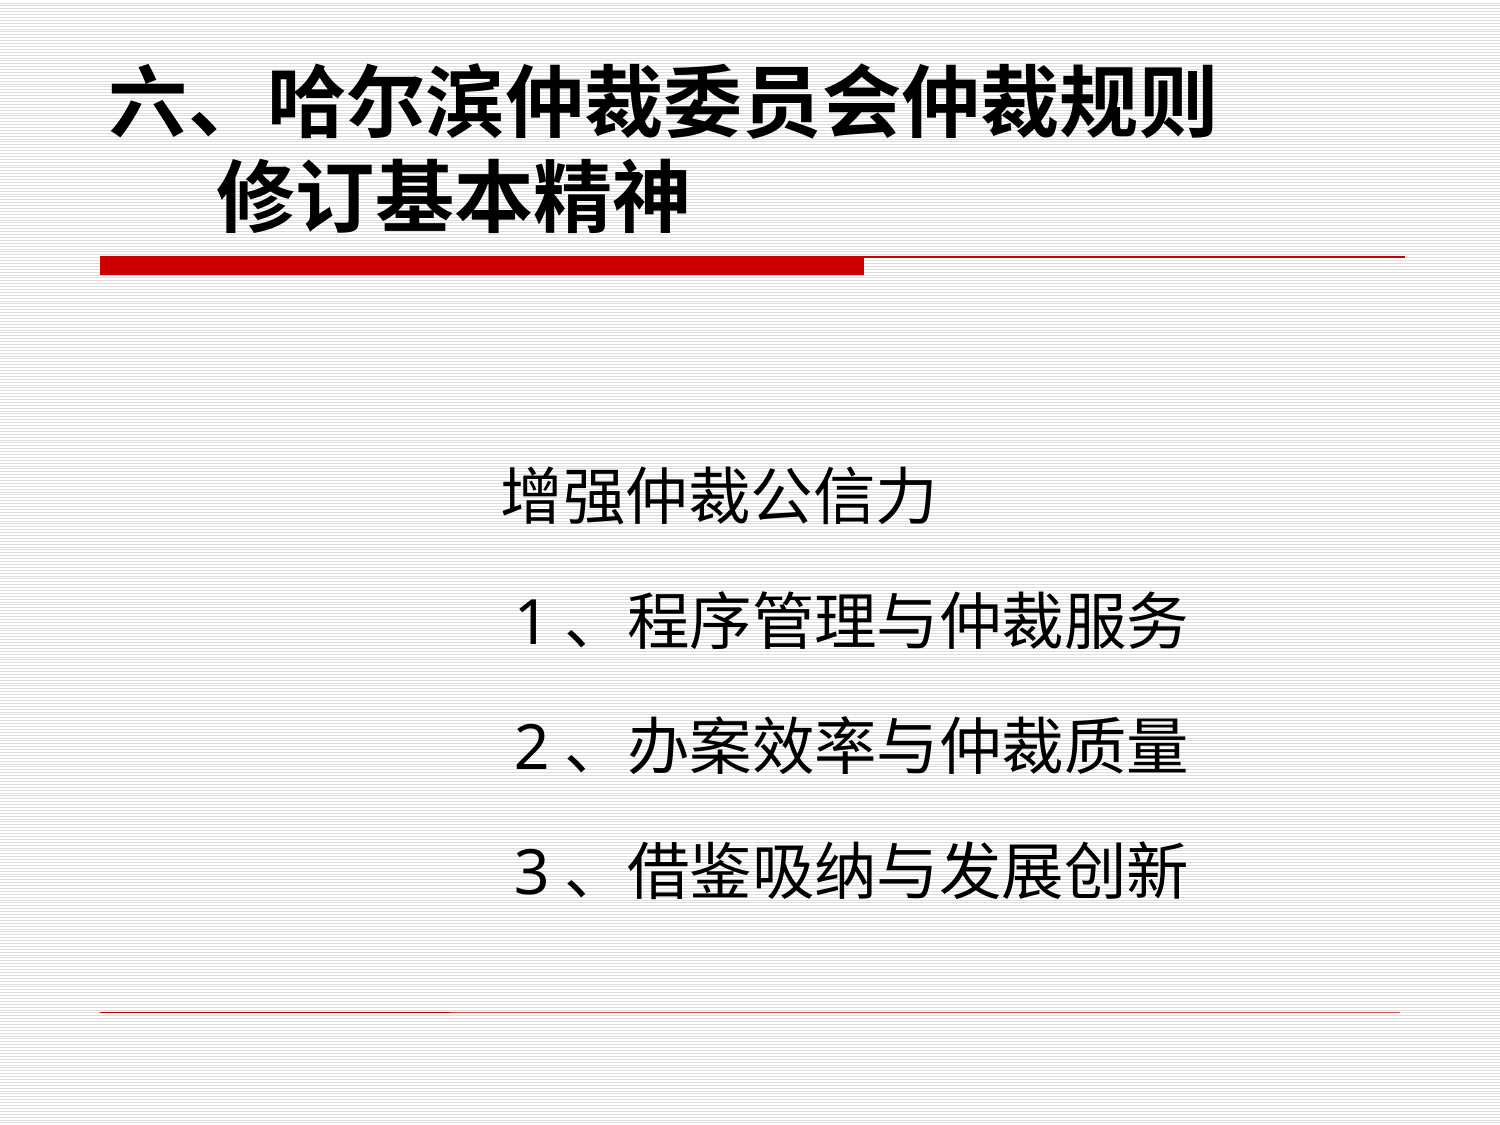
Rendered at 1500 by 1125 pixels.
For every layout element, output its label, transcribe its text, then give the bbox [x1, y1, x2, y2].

title 六、哈尔滨仲裁委员会仲裁规则 修订基本精神 [93, 49, 1407, 250]
list 增强仲裁公信力 1、程序管理与仲裁服务 2、办案效率与仲裁质量 3、借鉴吸纳与发展创新 [92, 287, 1406, 988]
